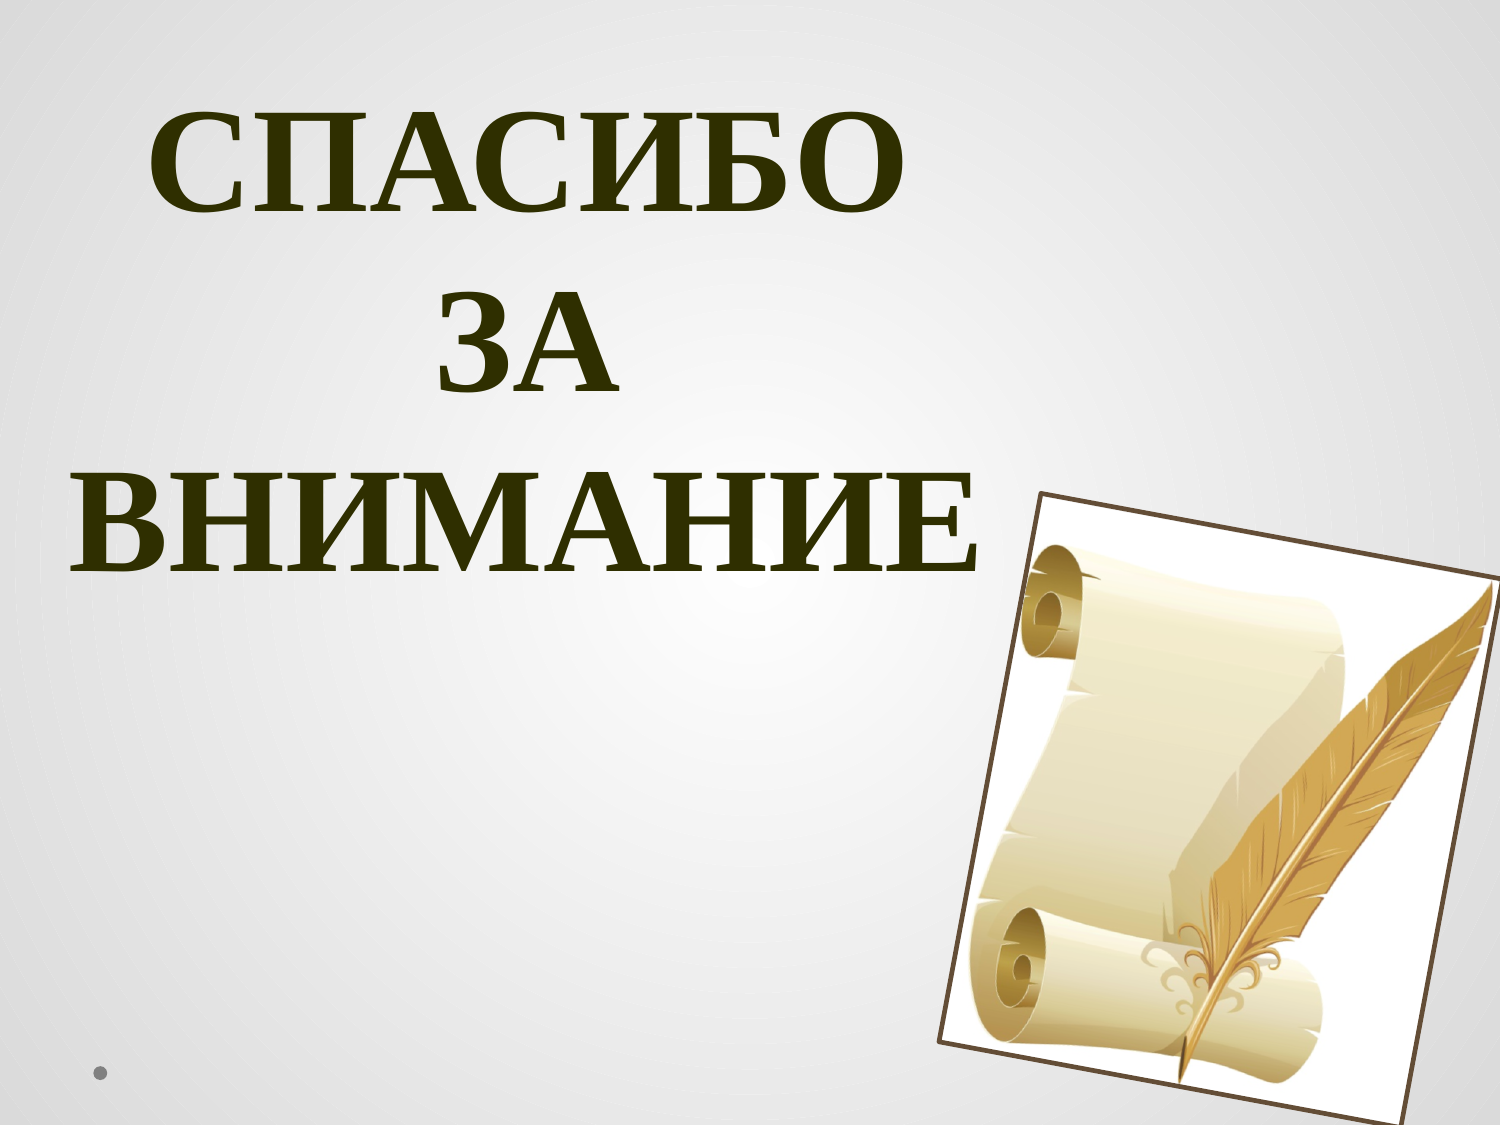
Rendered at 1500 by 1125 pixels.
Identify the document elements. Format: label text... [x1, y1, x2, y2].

picture [943, 507, 1499, 1124]
text_box СПАСИБО за внимание [0, 54, 1092, 655]
